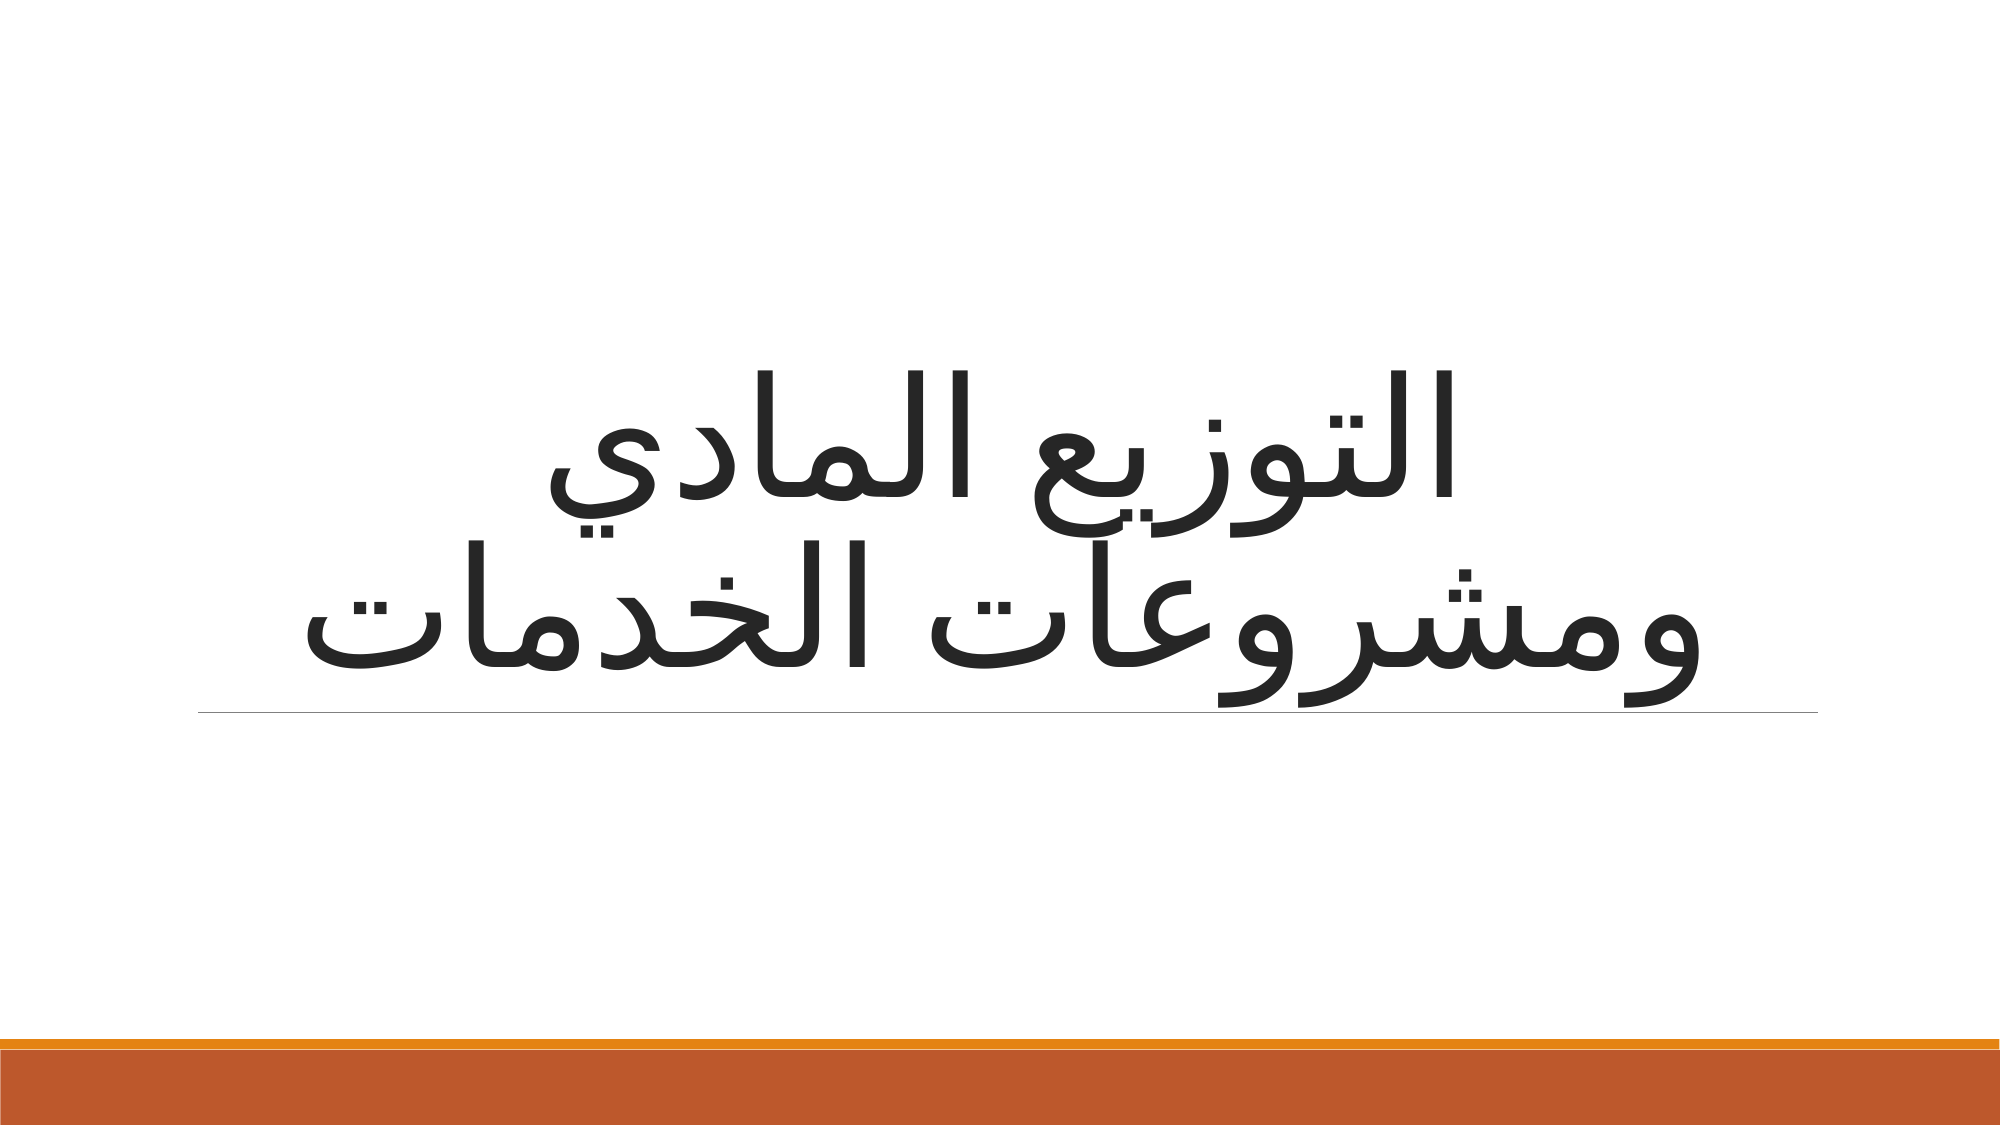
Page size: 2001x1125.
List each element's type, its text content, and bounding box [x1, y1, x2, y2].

title التوزيع المادي ومشروعات الخدمات [180, 124, 1830, 710]
